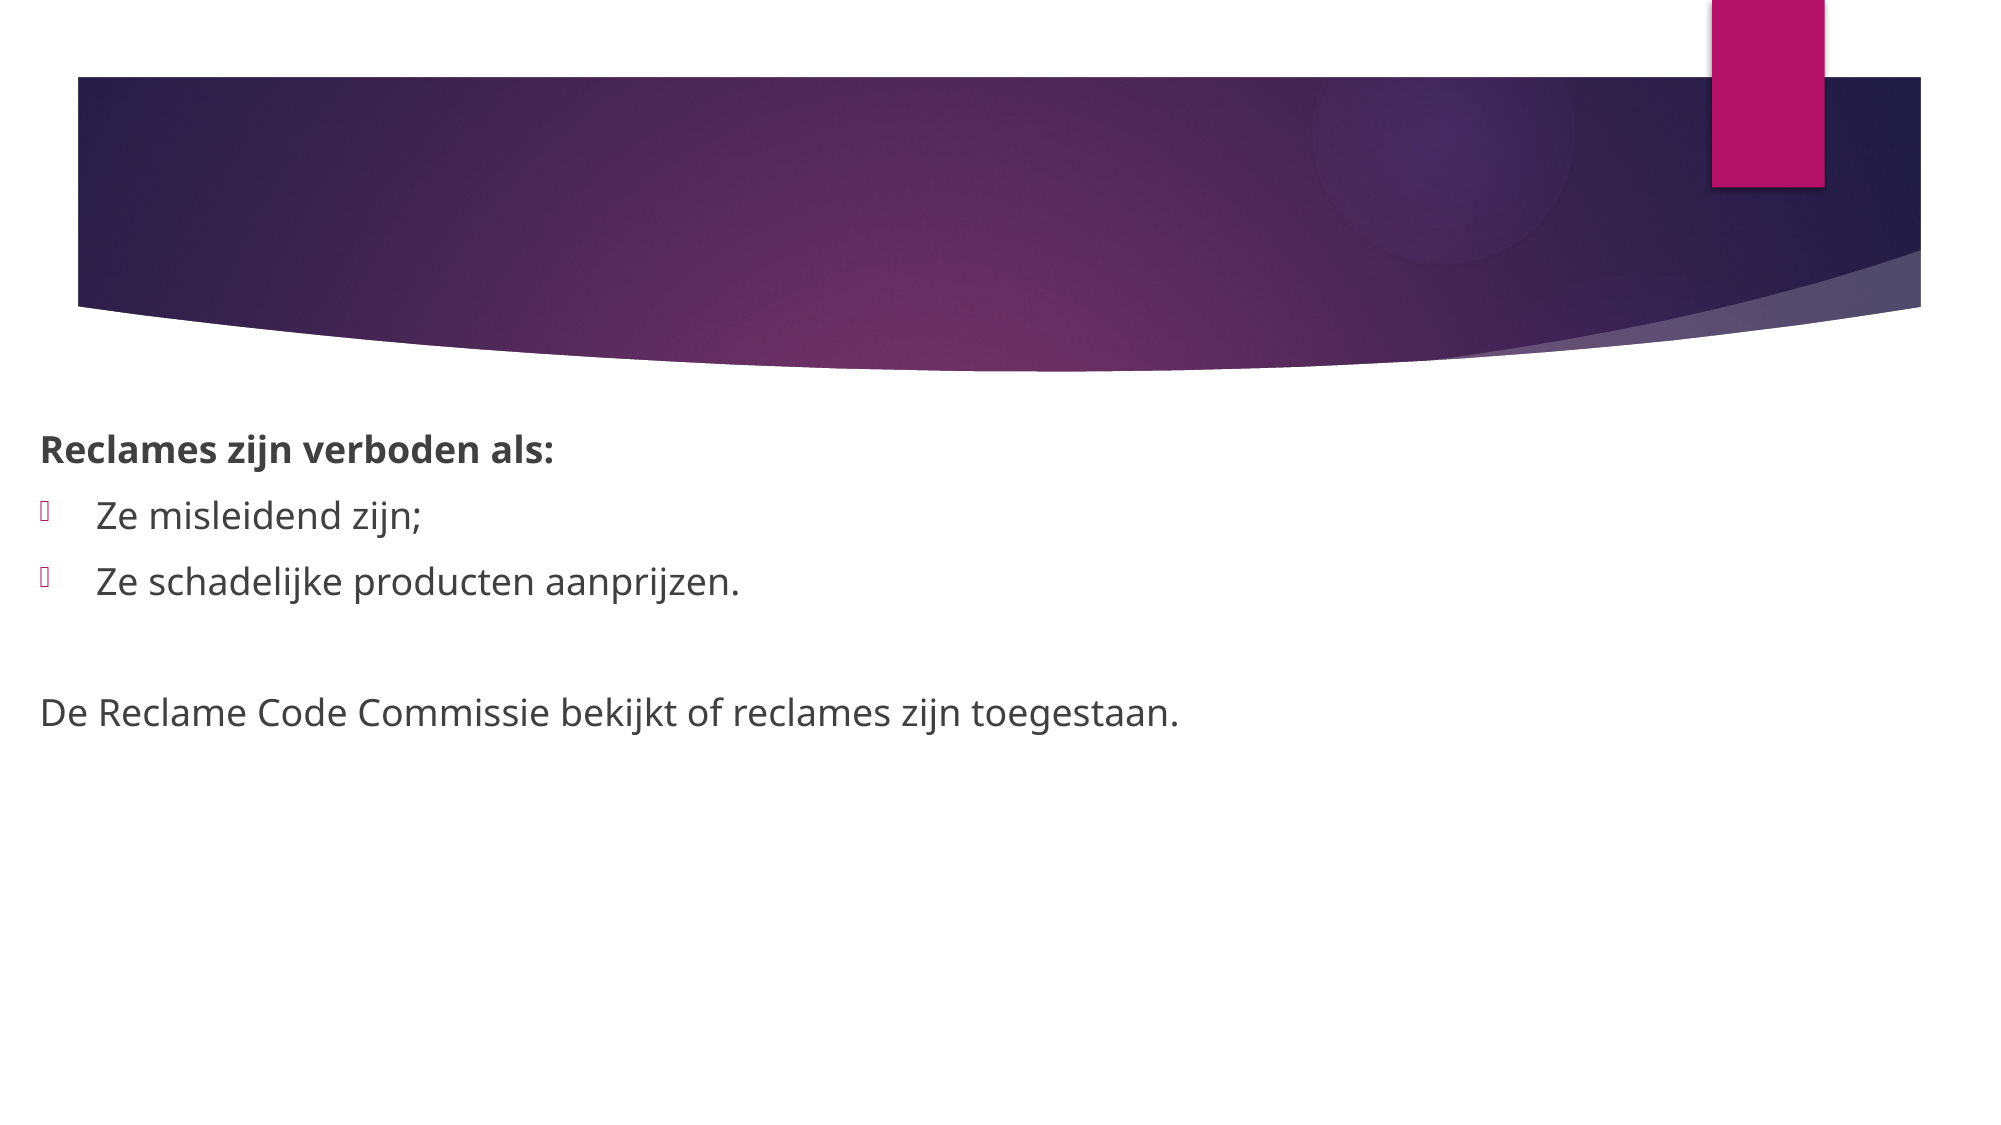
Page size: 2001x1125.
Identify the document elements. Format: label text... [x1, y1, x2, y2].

list Reclames zijn verboden als: Ze misleidend zijn; Ze schadelijke producten aanprijzen. De Reclame Code Commissie bekijkt of reclames zijn toegestaan. [24, 418, 1473, 979]
